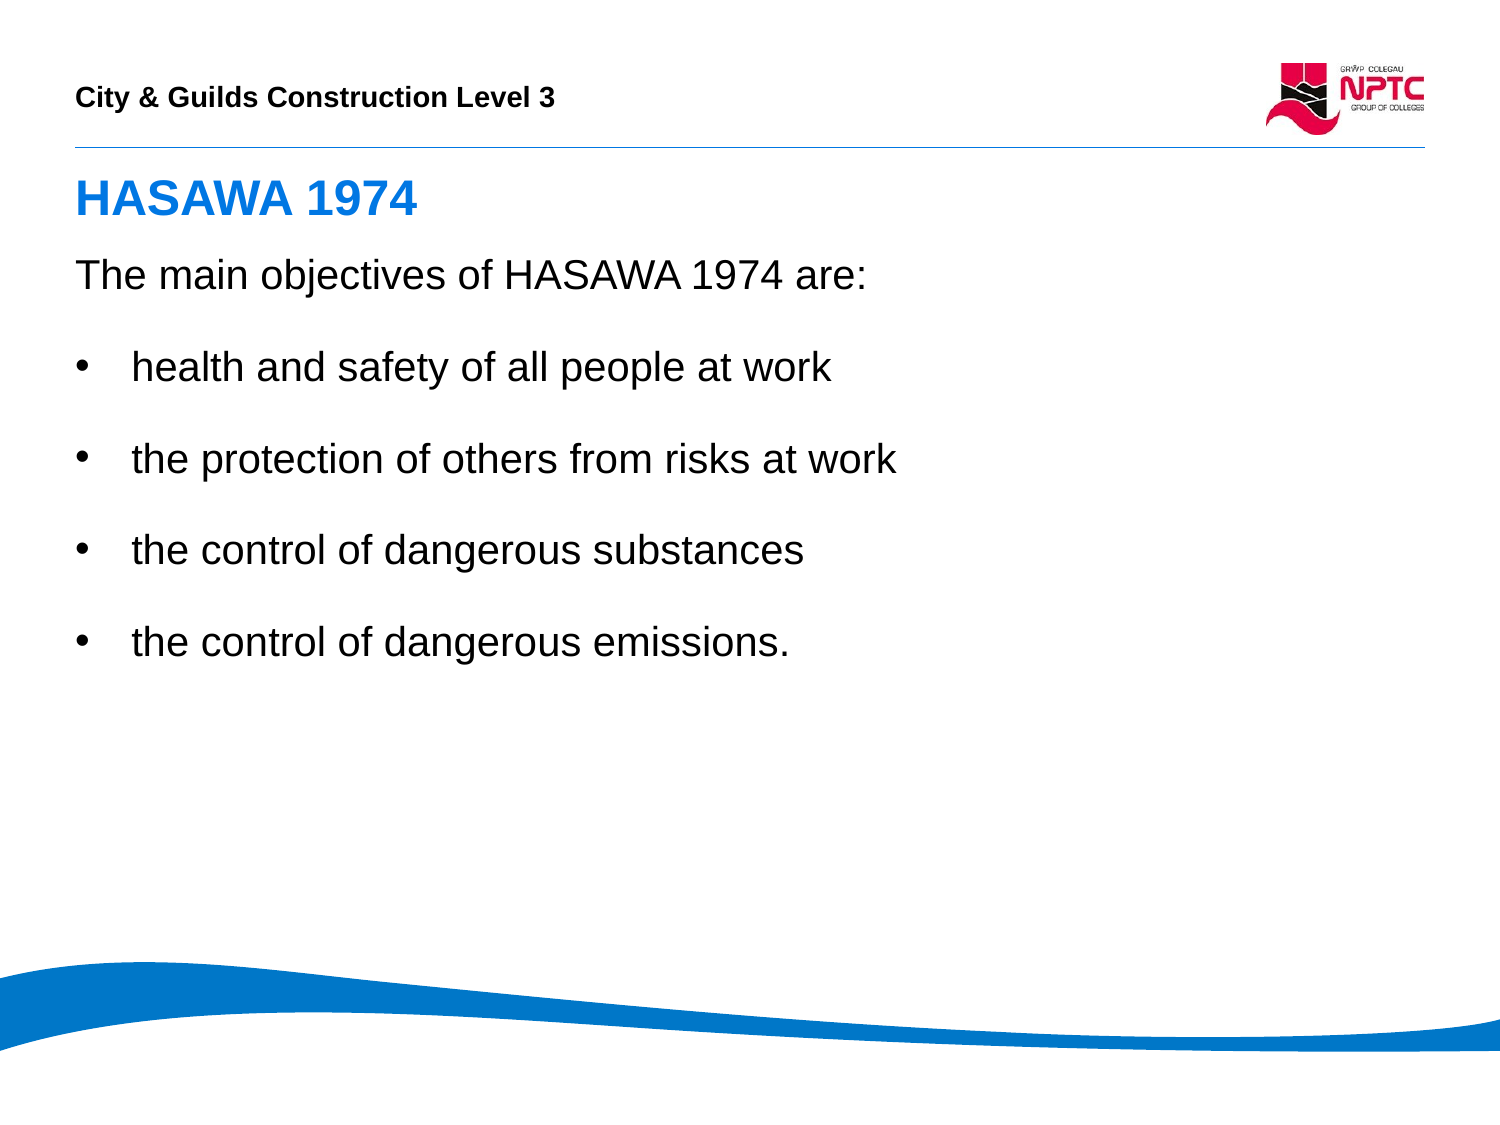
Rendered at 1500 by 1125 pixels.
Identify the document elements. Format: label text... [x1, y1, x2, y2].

list The main objectives of HASAWA 1974 are: health and safety of all people at work the protection of others from risks at work the control of dangerous substances the control of dangerous emissions. [74, 247, 1426, 946]
picture [1266, 63, 1424, 135]
title HASAWA 1974 [74, 165, 1426, 229]
